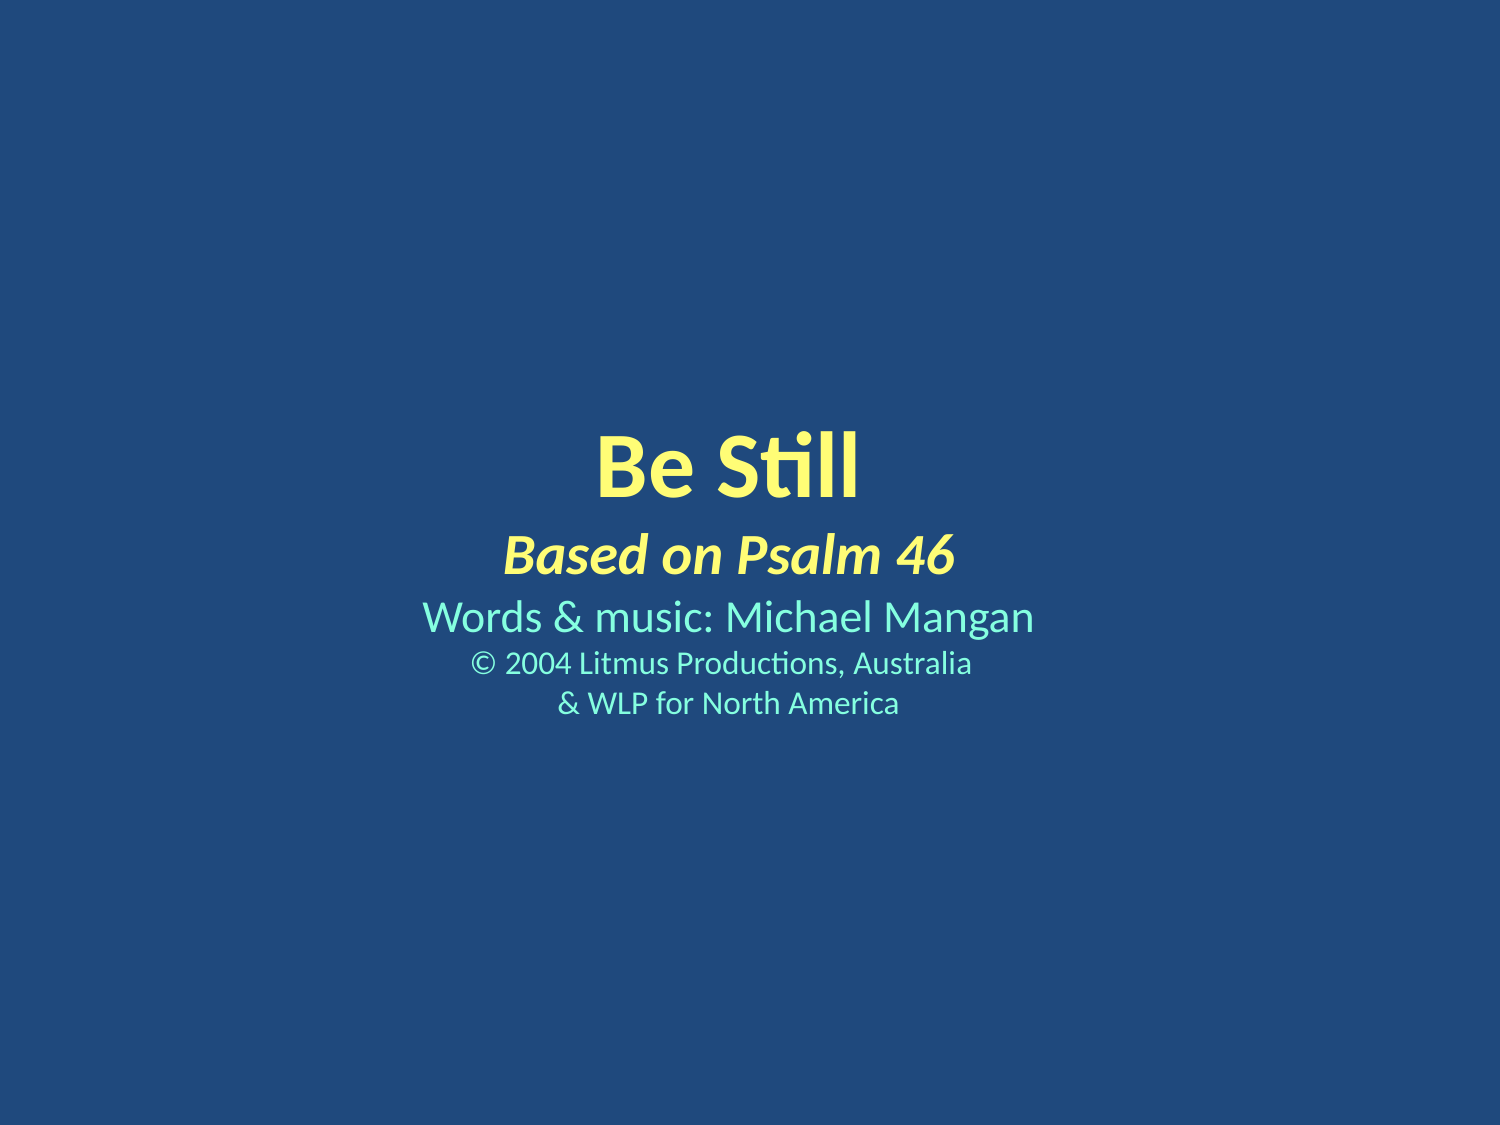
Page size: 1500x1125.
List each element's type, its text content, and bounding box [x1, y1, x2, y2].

text_box Be Still Based on Psalm 46 Words & music: Michael Mangan © 2004 Litmus Productions, Australia & WLP for North America [41, 403, 1417, 722]
